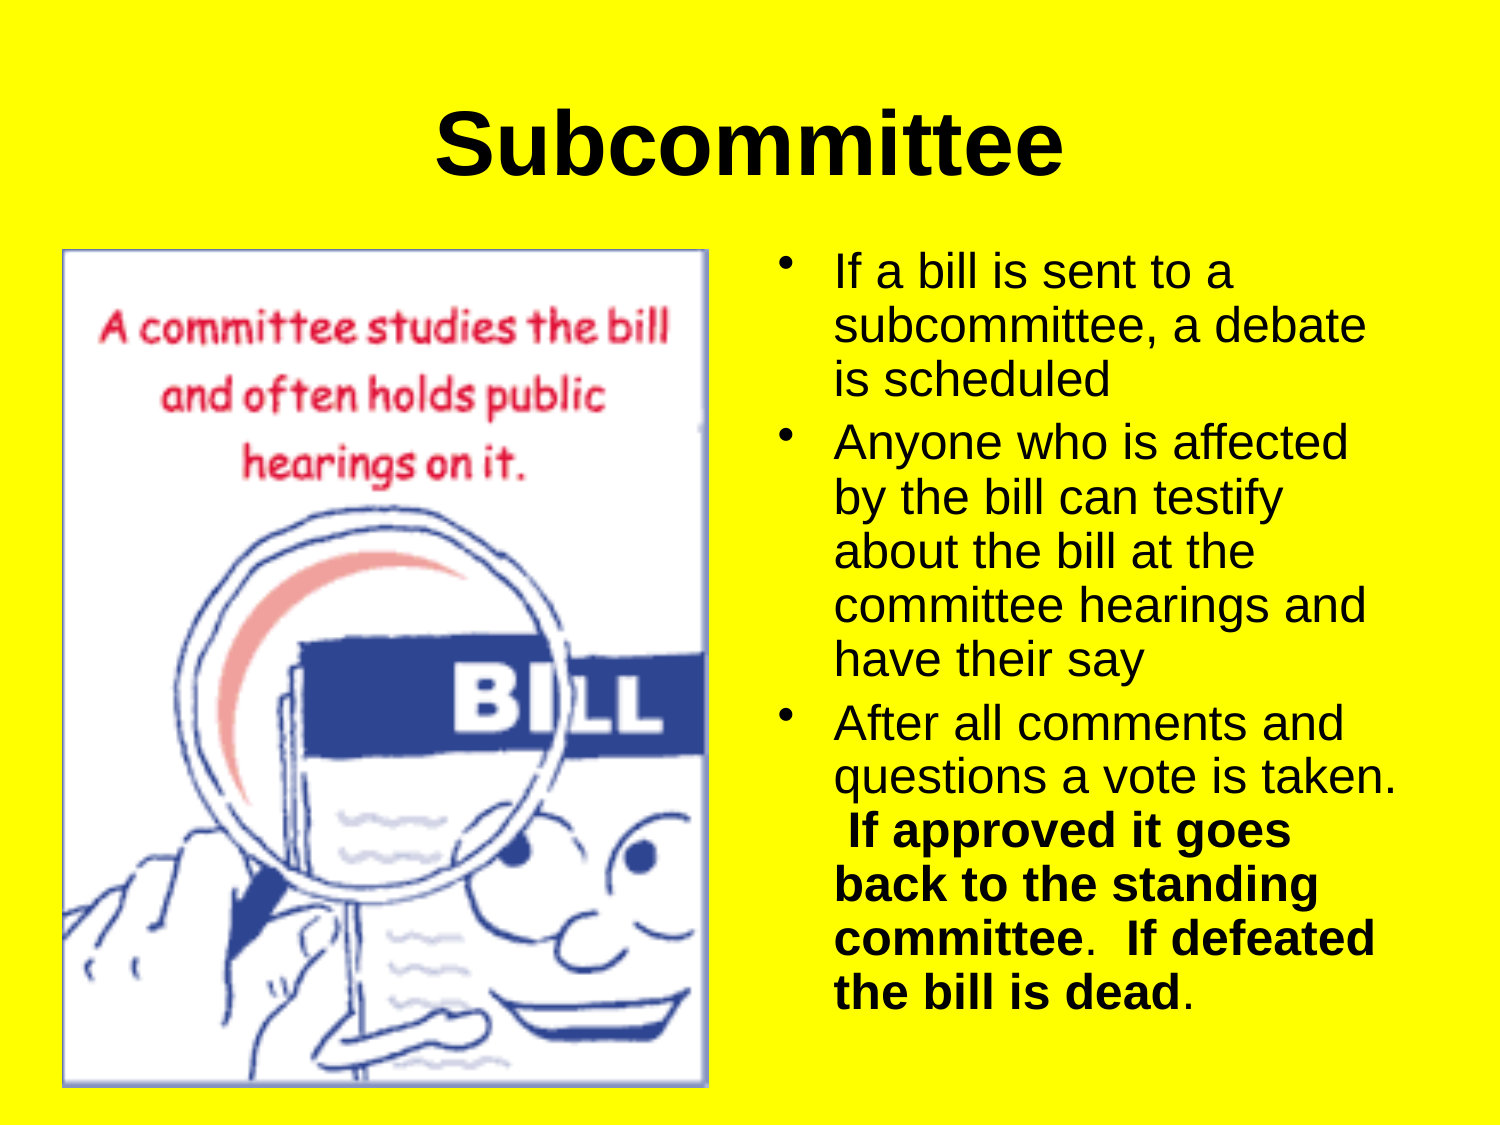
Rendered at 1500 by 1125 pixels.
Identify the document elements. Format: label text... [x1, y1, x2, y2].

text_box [62, 249, 710, 1088]
title Subcommittee [75, 45, 1425, 233]
list If a bill is sent to a subcommittee, a debate is scheduled Anyone who is affected by the bill can testify about the bill at the committee hearings and have their say After all comments and questions a vote is taken. If approved it goes back to the standing committee. If defeated the bill is dead. [762, 237, 1425, 1075]
